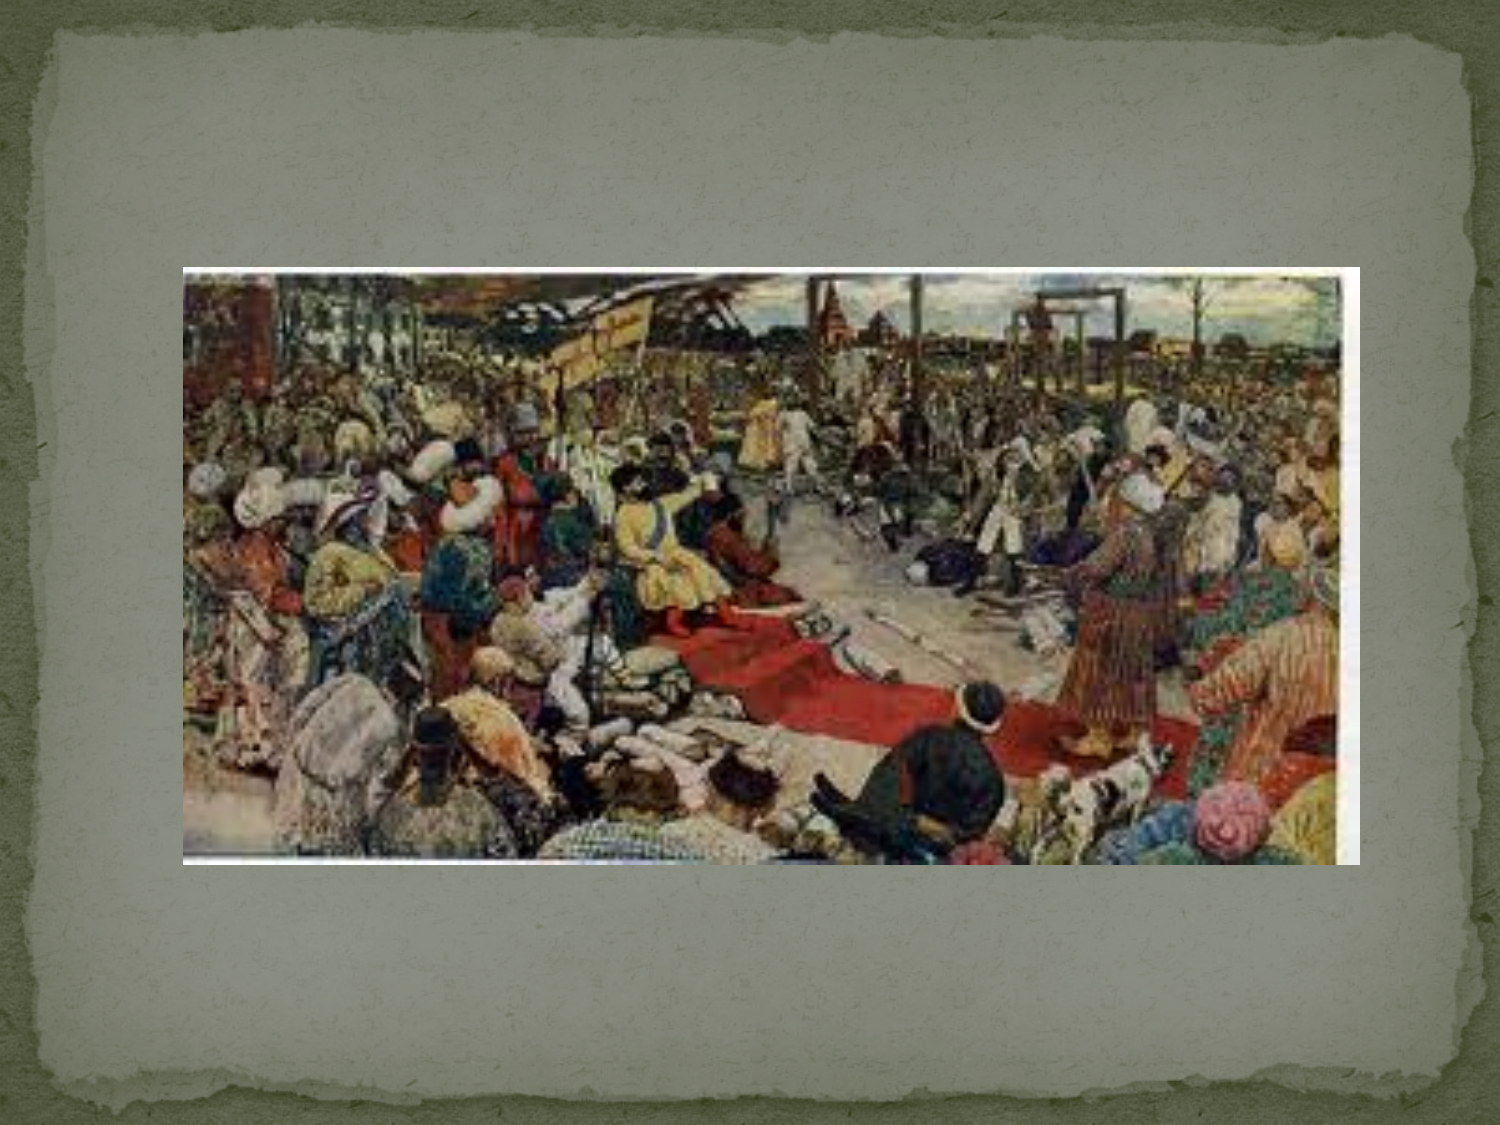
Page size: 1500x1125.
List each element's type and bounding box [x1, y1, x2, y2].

list [185, 270, 1359, 863]
